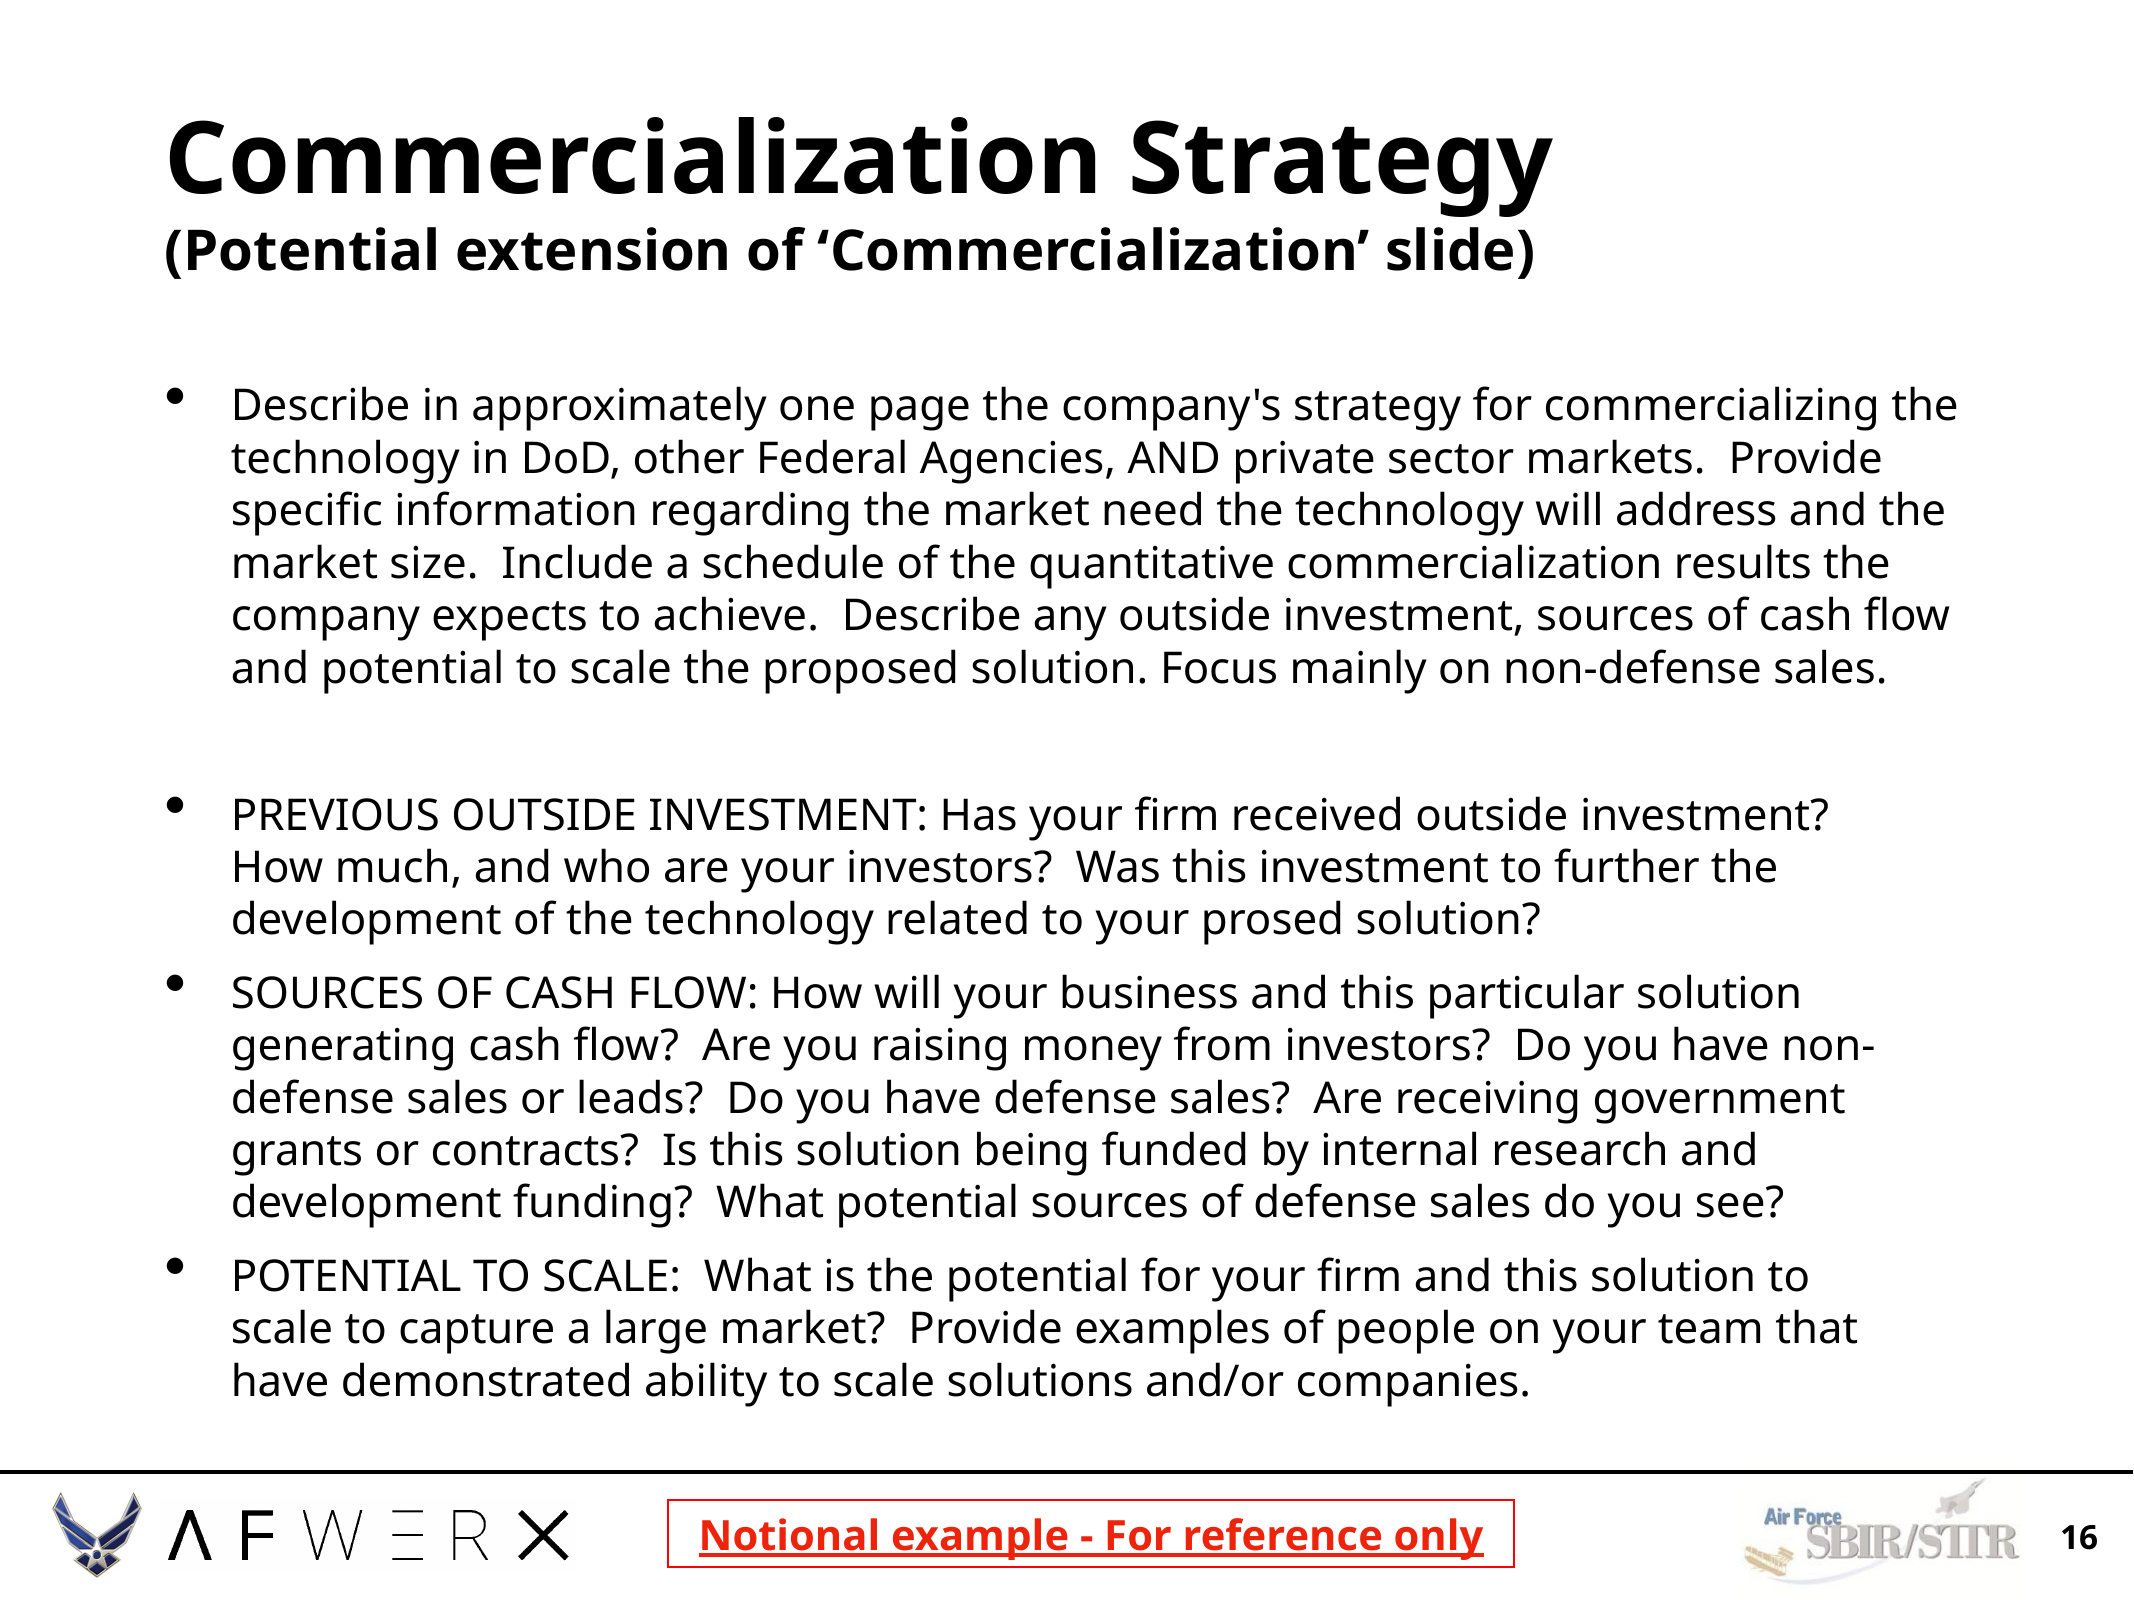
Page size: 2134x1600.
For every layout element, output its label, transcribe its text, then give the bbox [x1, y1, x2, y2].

list Describe in approximately one page the company's strategy for commercializing the technology in DoD, other Federal Agencies, AND private sector markets. Provide specific information regarding the market need the technology will address and the market size. Include a schedule of the quantitative commercialization results the company expects to achieve. Describe any outside investment, sources of cash flow and potential to scale the proposed solution. Focus mainly on non-defense sales. PREVIOUS OUTSIDE INVESTMENT: Has your firm received outside investment? How much, and who are your investors? Was this investment to further the development of the technology related to your prosed solution? SOURCES OF CASH FLOW: How will your business and this particular solution generating cash flow? Are you raising money from investors? Do you have non-defense sales or leads? Do you have defense sales? Are receiving government grants or contracts? Is this solution being funded by internal research and development funding? What potential sources of defense sales do you see? POTENTIAL TO SCALE: What is the potential for your firm and this solution to scale to capture a large market? Provide examples of people on your team that have demonstrated ability to scale solutions and/or companies. [155, 368, 1978, 1453]
title Commercialization Strategy (Potential extension of ‘Commercialization’ slide) [155, 41, 1978, 334]
text_box Most Phase I companies do have these costs. Provide estimates and top-level details of your estimated travel costs. (The actual values are likely to be different than these estimates, and that is okay.) [1741, 1474, 2024, 1600]
picture [43, 1483, 151, 1587]
